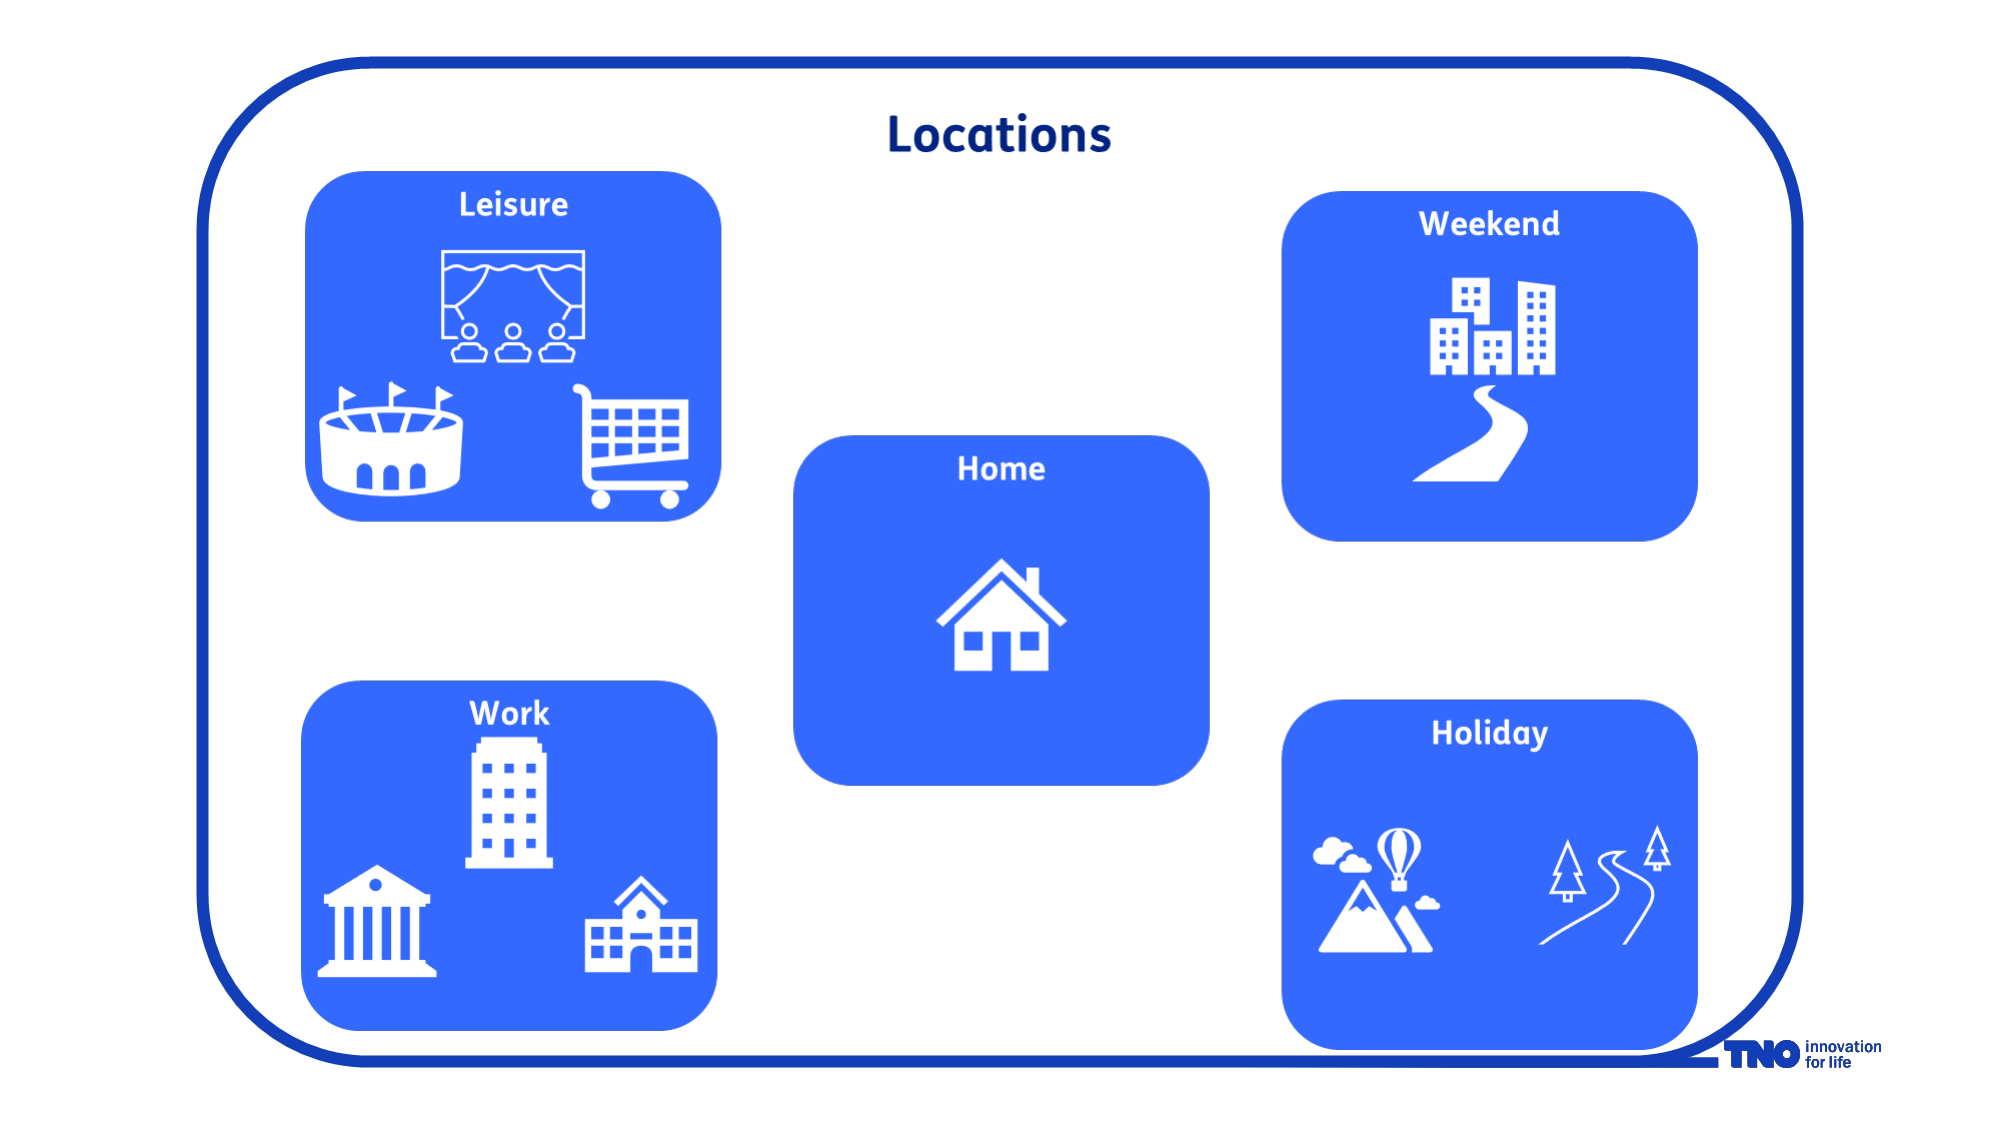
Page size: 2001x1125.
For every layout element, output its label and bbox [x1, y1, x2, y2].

picture [196, 56, 1882, 1068]
